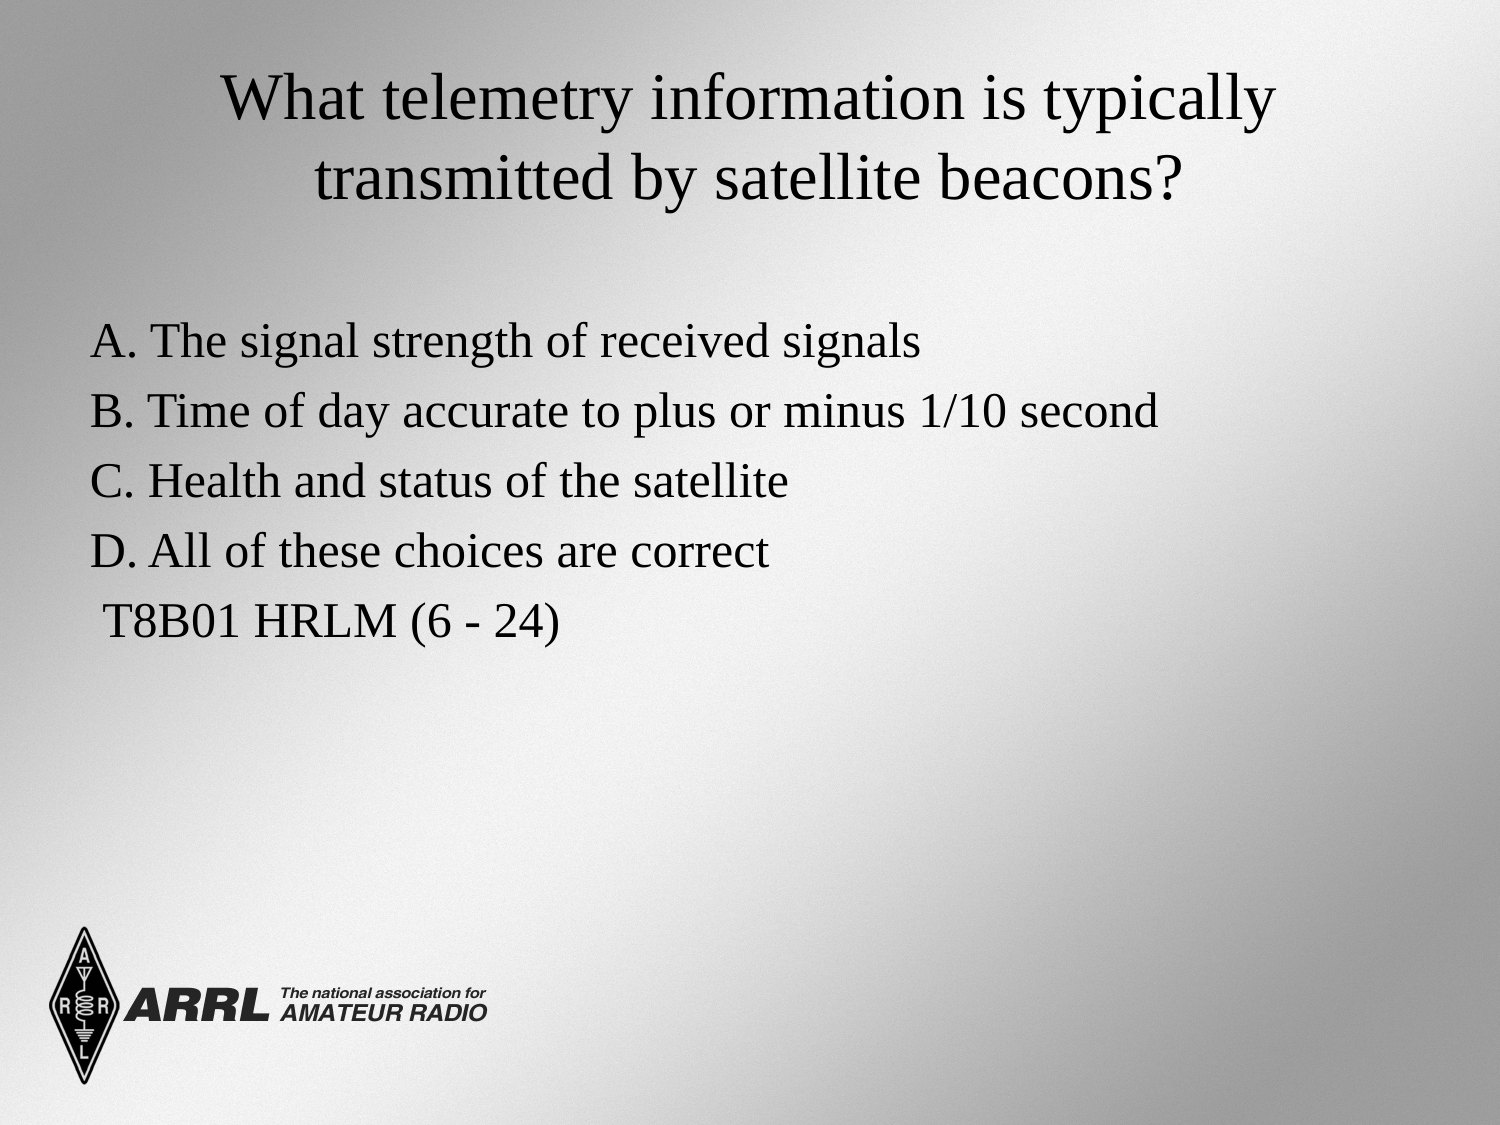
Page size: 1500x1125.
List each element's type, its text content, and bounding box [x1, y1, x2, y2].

picture [0, 0, 1500, 1125]
list A. The signal strength of received signals B. Time of day accurate to plus or minus 1/10 second C. Health and status of the satellite D. All of these choices are correct T8B01 HRLM (6 - 24) [75, 299, 1425, 1005]
title What telemetry information is typically transmitted by satellite beacons? [75, 45, 1425, 233]
